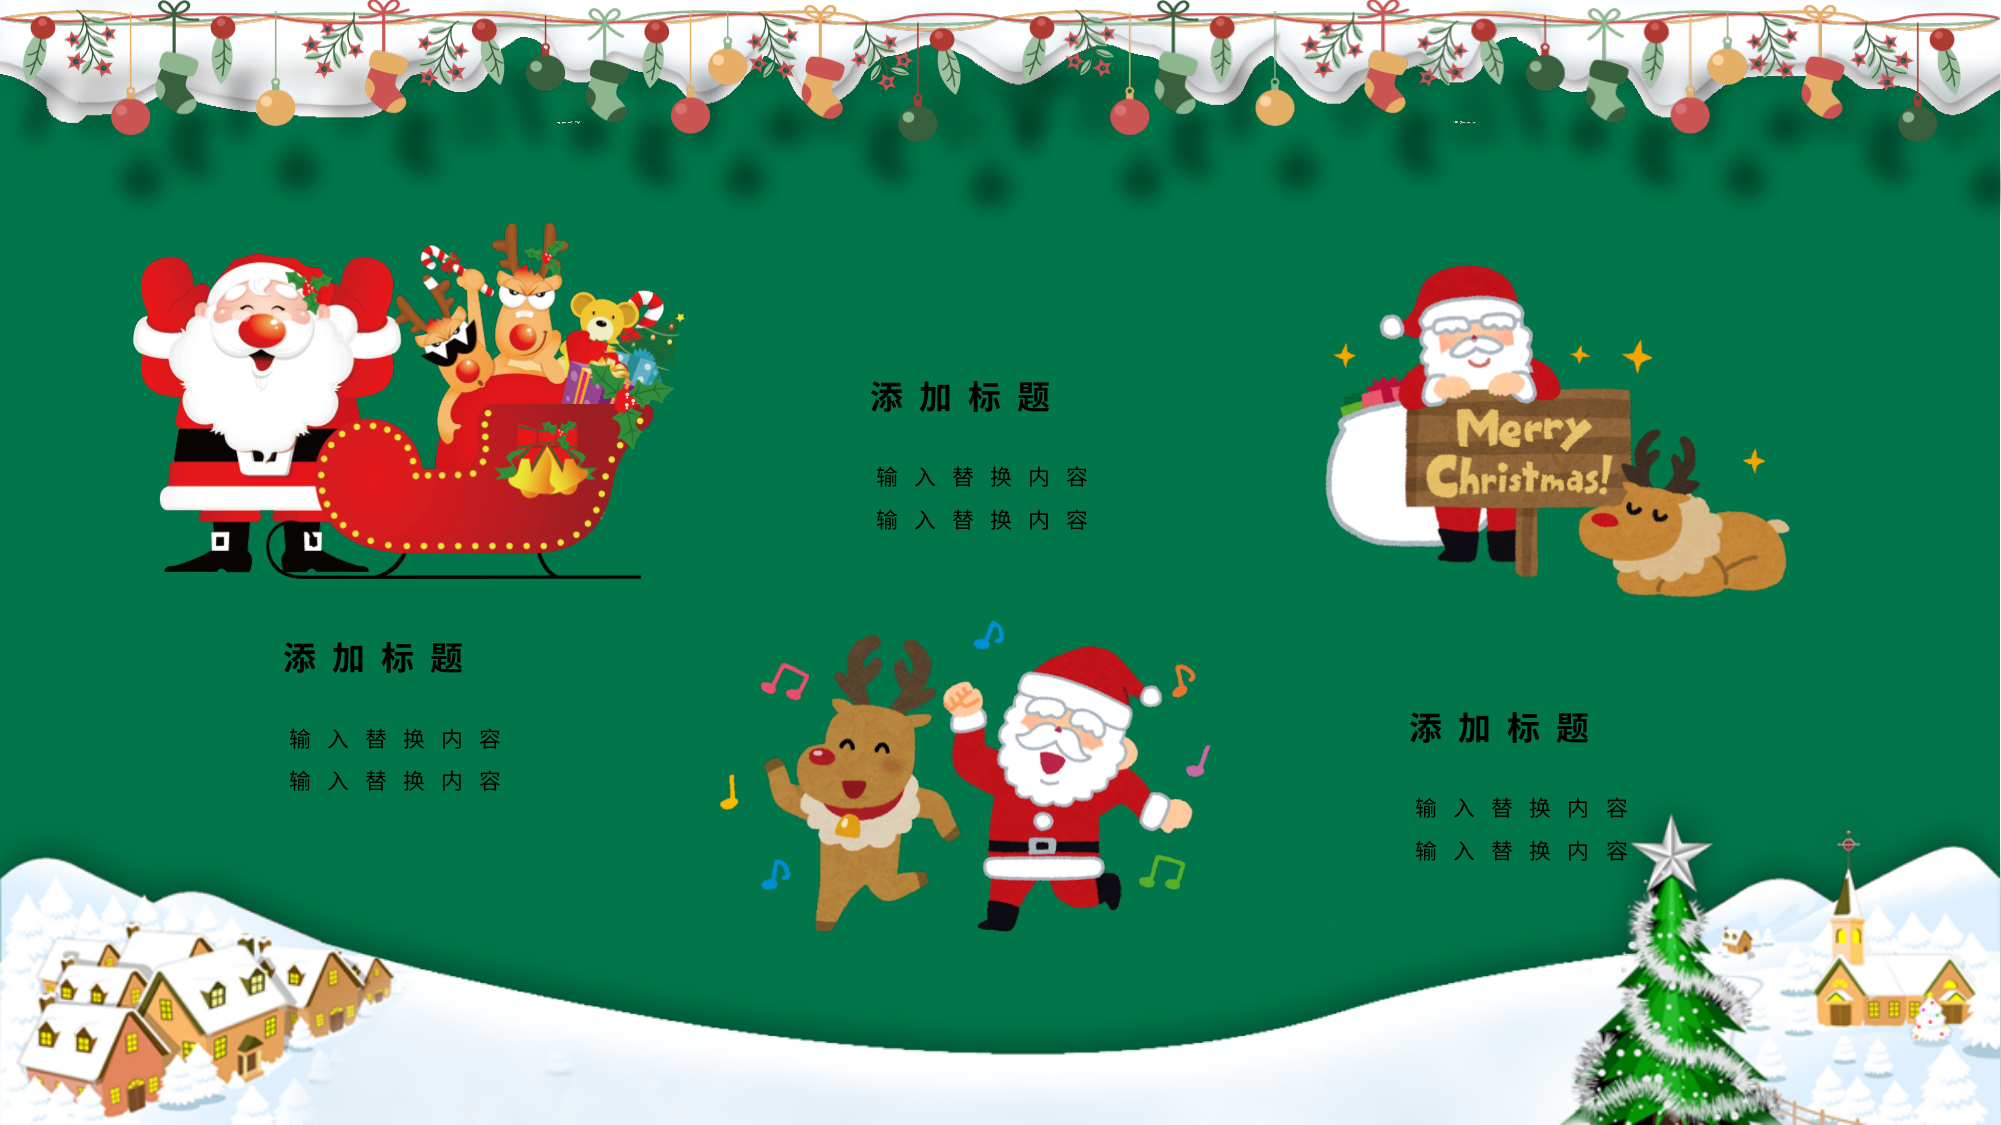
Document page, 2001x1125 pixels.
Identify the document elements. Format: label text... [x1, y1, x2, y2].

text_box 输入替换内容 输入替换内容 [1220, 787, 1856, 872]
text_box 输入替换内容 输入替换内容 [62, 718, 711, 802]
text_box 添加标题 [1394, 700, 1739, 755]
picture [0, 607, 2000, 1125]
text_box 添加标题 [855, 368, 1200, 424]
picture [0, 0, 2000, 211]
text_box 添加标题 [268, 630, 613, 685]
picture [133, 223, 685, 579]
picture [1318, 245, 1798, 635]
text_box 输入替换内容 输入替换内容 [685, 456, 1316, 541]
